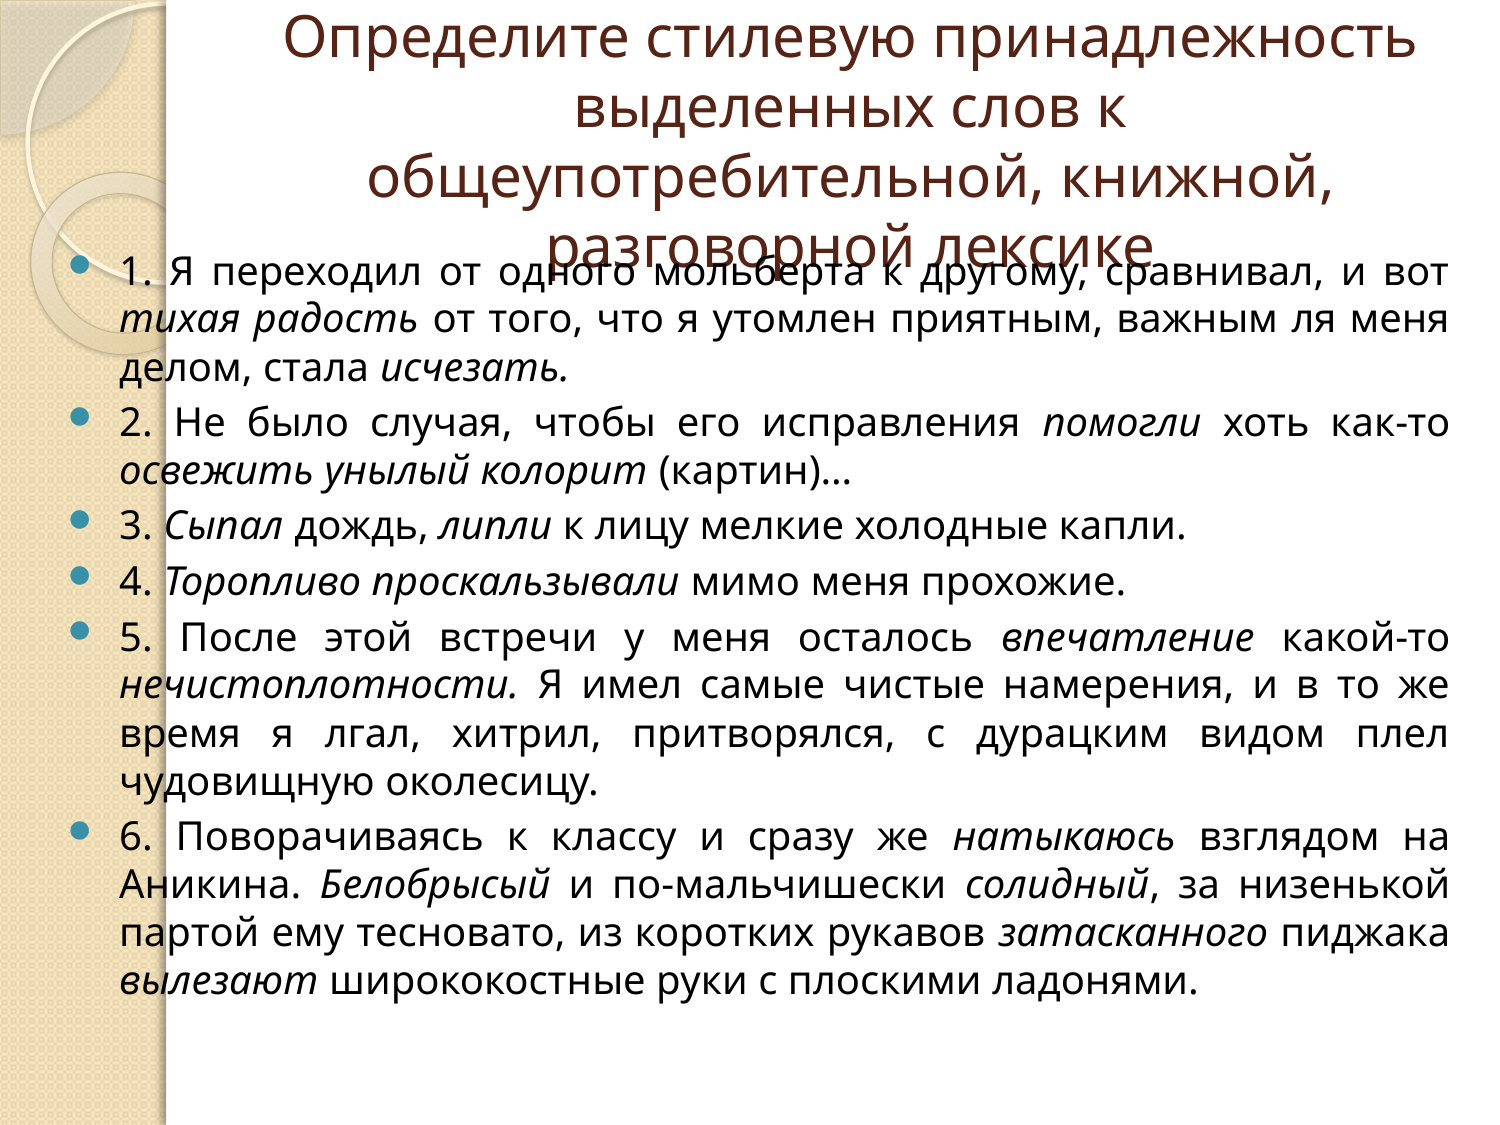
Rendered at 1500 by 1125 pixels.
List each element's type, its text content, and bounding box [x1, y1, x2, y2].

list 1. Я переходил от одного мольберта к другому, сравнивал, и вот тихая радость от того, что я утомлен приятным, важным ля меня делом, стала исчезать. 2. Не было случая, чтобы его исправления помогли хоть как-то освежить унылый колорит (картин)… 3. Сыпал дождь, липли к лицу мелкие холодные капли. 4. Торопливо проскальзывали мимо меня прохожие. 5. После этой встречи у меня осталось впечатление какой-то нечистоплотности. Я имел самые чистые намерения, и в то же время я лгал, хитрил, притворялся, с дурацким видом плел чудовищную околесицу. 6. Поворачиваясь к классу и сразу же натыкаюсь взглядом на Аникина. Белобрысый и по-мальчишески солидный, за низенькой партой ему тесновато, из коротких рукавов затасканного пиджака вылезают ширококостные руки с плоскими ладонями. [53, 237, 1466, 1025]
title Определите стилевую принадлежность выделенных слов к общеупотребительной, книжной, разговорной лексике [235, 45, 1466, 233]
